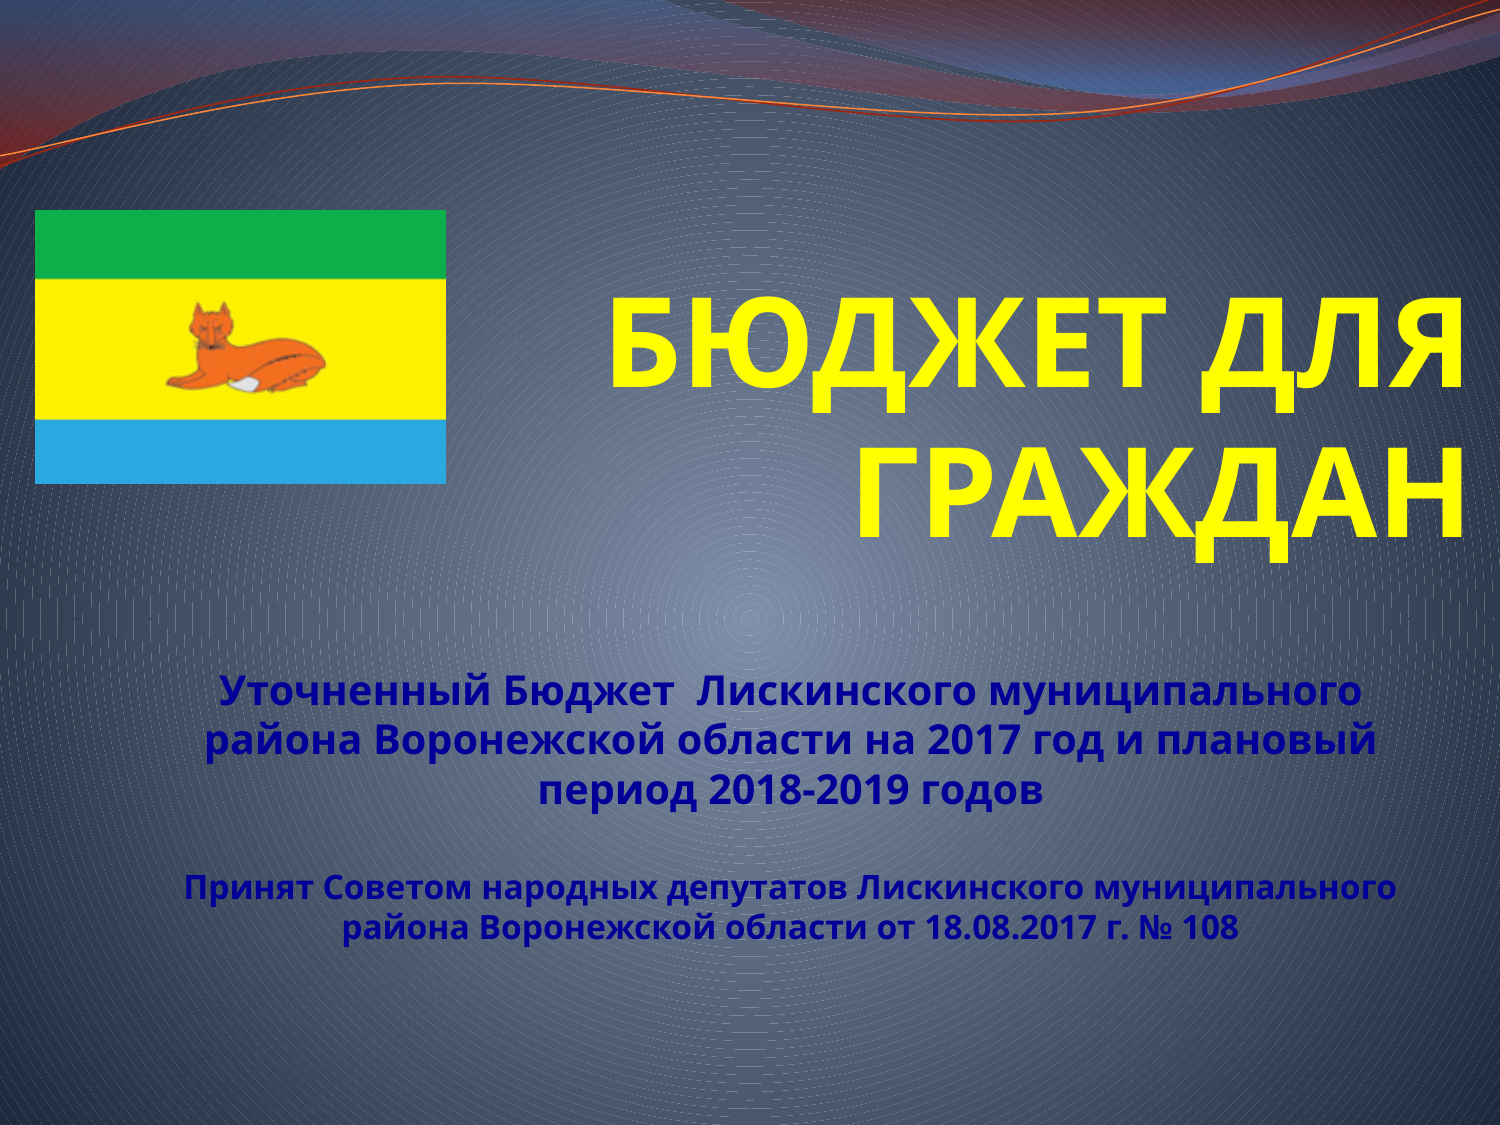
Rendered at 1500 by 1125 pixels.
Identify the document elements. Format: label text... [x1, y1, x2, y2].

title БЮДЖЕТ ДЛЯ ГРАЖДАН [0, 87, 1477, 563]
subtitle Уточненный Бюджет Лискинского муниципального района Воронежской области на 2017 год и плановый период 2018-2019 годов Принят Советом народных депутатов Лискинского муниципального района Воронежской области от 18.08.2017 г. № 108 [164, 656, 1425, 985]
picture [34, 210, 446, 484]
title Безвозмездные поступления в бюджет Лискинского муниципального района на 2017 год – 935 169,7 тыс.рублей [27, 211, 453, 494]
